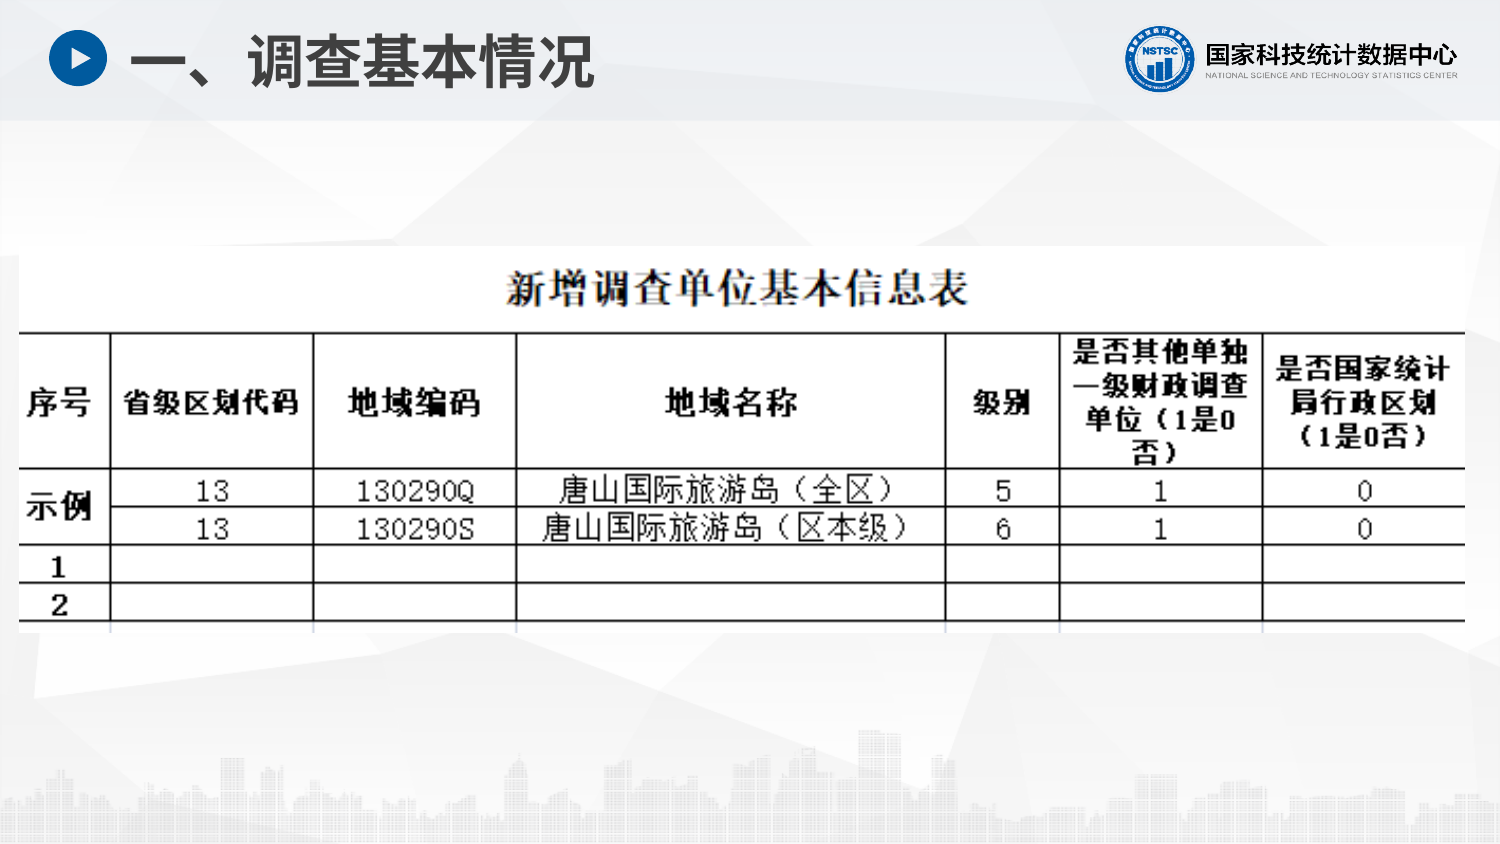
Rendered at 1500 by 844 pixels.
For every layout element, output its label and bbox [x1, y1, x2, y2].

picture [0, 123, 1500, 844]
picture [1108, 3, 1471, 115]
text_box [48, 17, 833, 104]
text_box [0, 0, 1500, 123]
